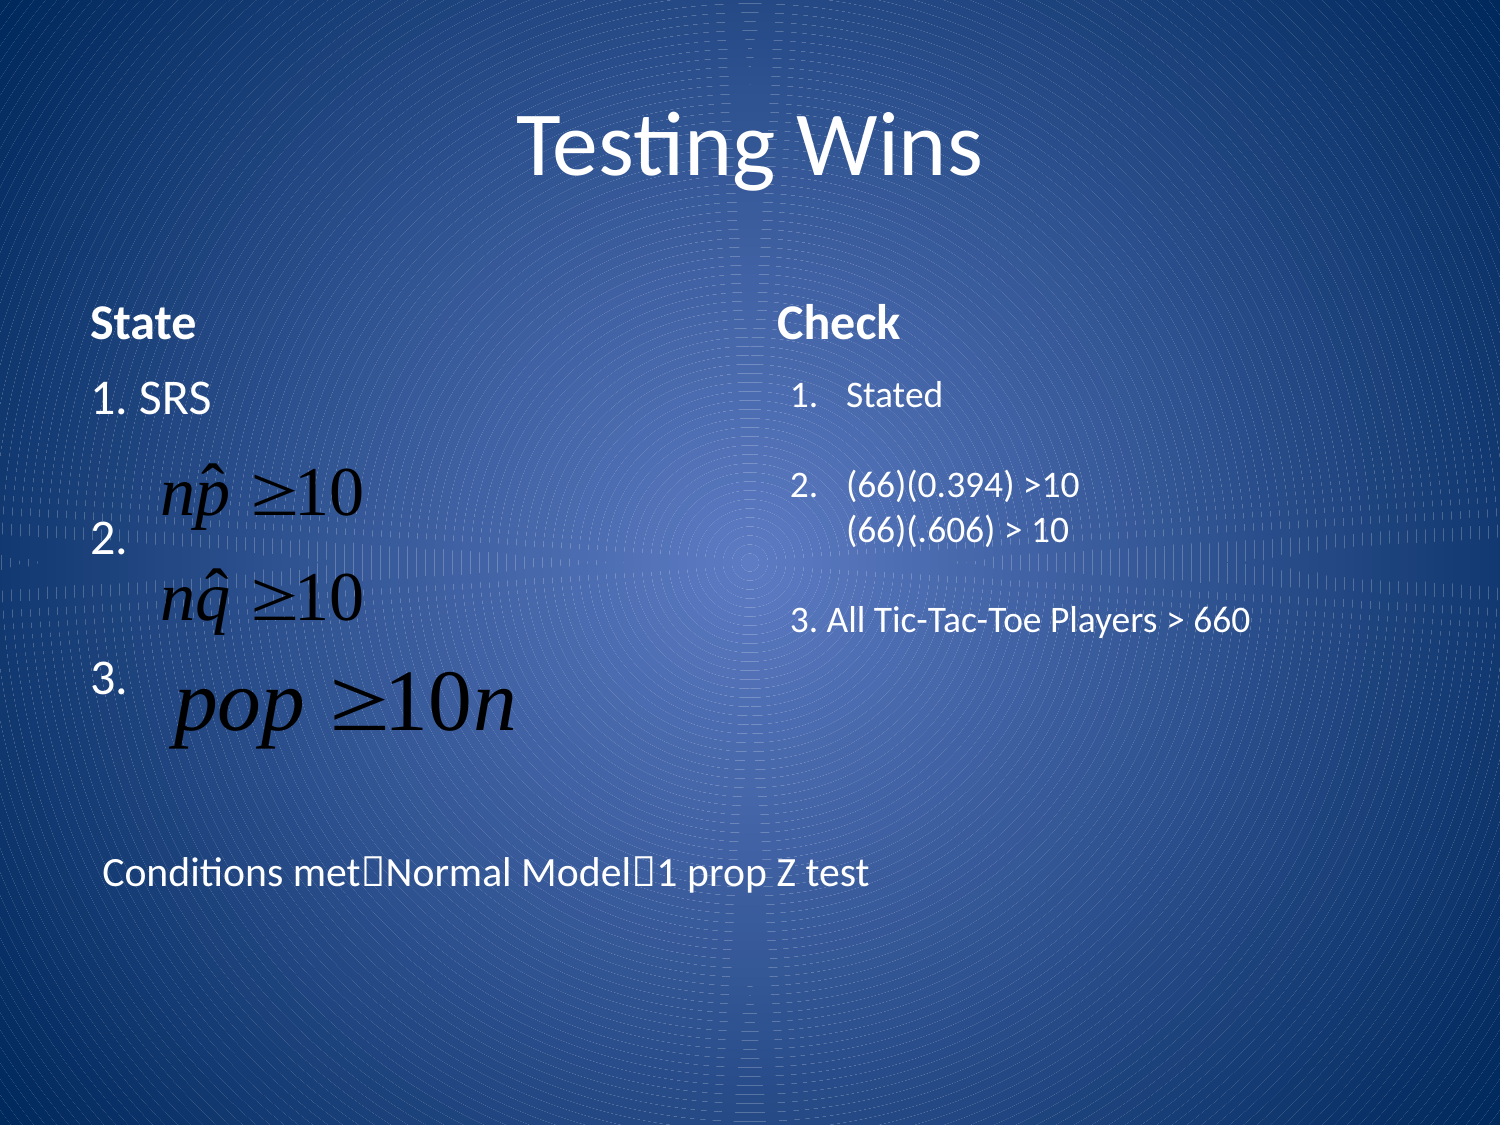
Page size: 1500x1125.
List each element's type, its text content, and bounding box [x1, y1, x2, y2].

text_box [149, 649, 530, 767]
title Testing Wins [74, 44, 1426, 233]
list Check [761, 251, 1426, 357]
list 1. SRS 2. 3. [74, 356, 738, 1006]
list State [74, 251, 738, 356]
text_box Conditions metNormal Model1 prop Z test [87, 837, 1375, 903]
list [149, 449, 379, 649]
text_box Stated (66)(0.394) >10 (66)(.606) > 10 3. All Tic-Tac-Toe Players > 660 [774, 362, 1325, 648]
